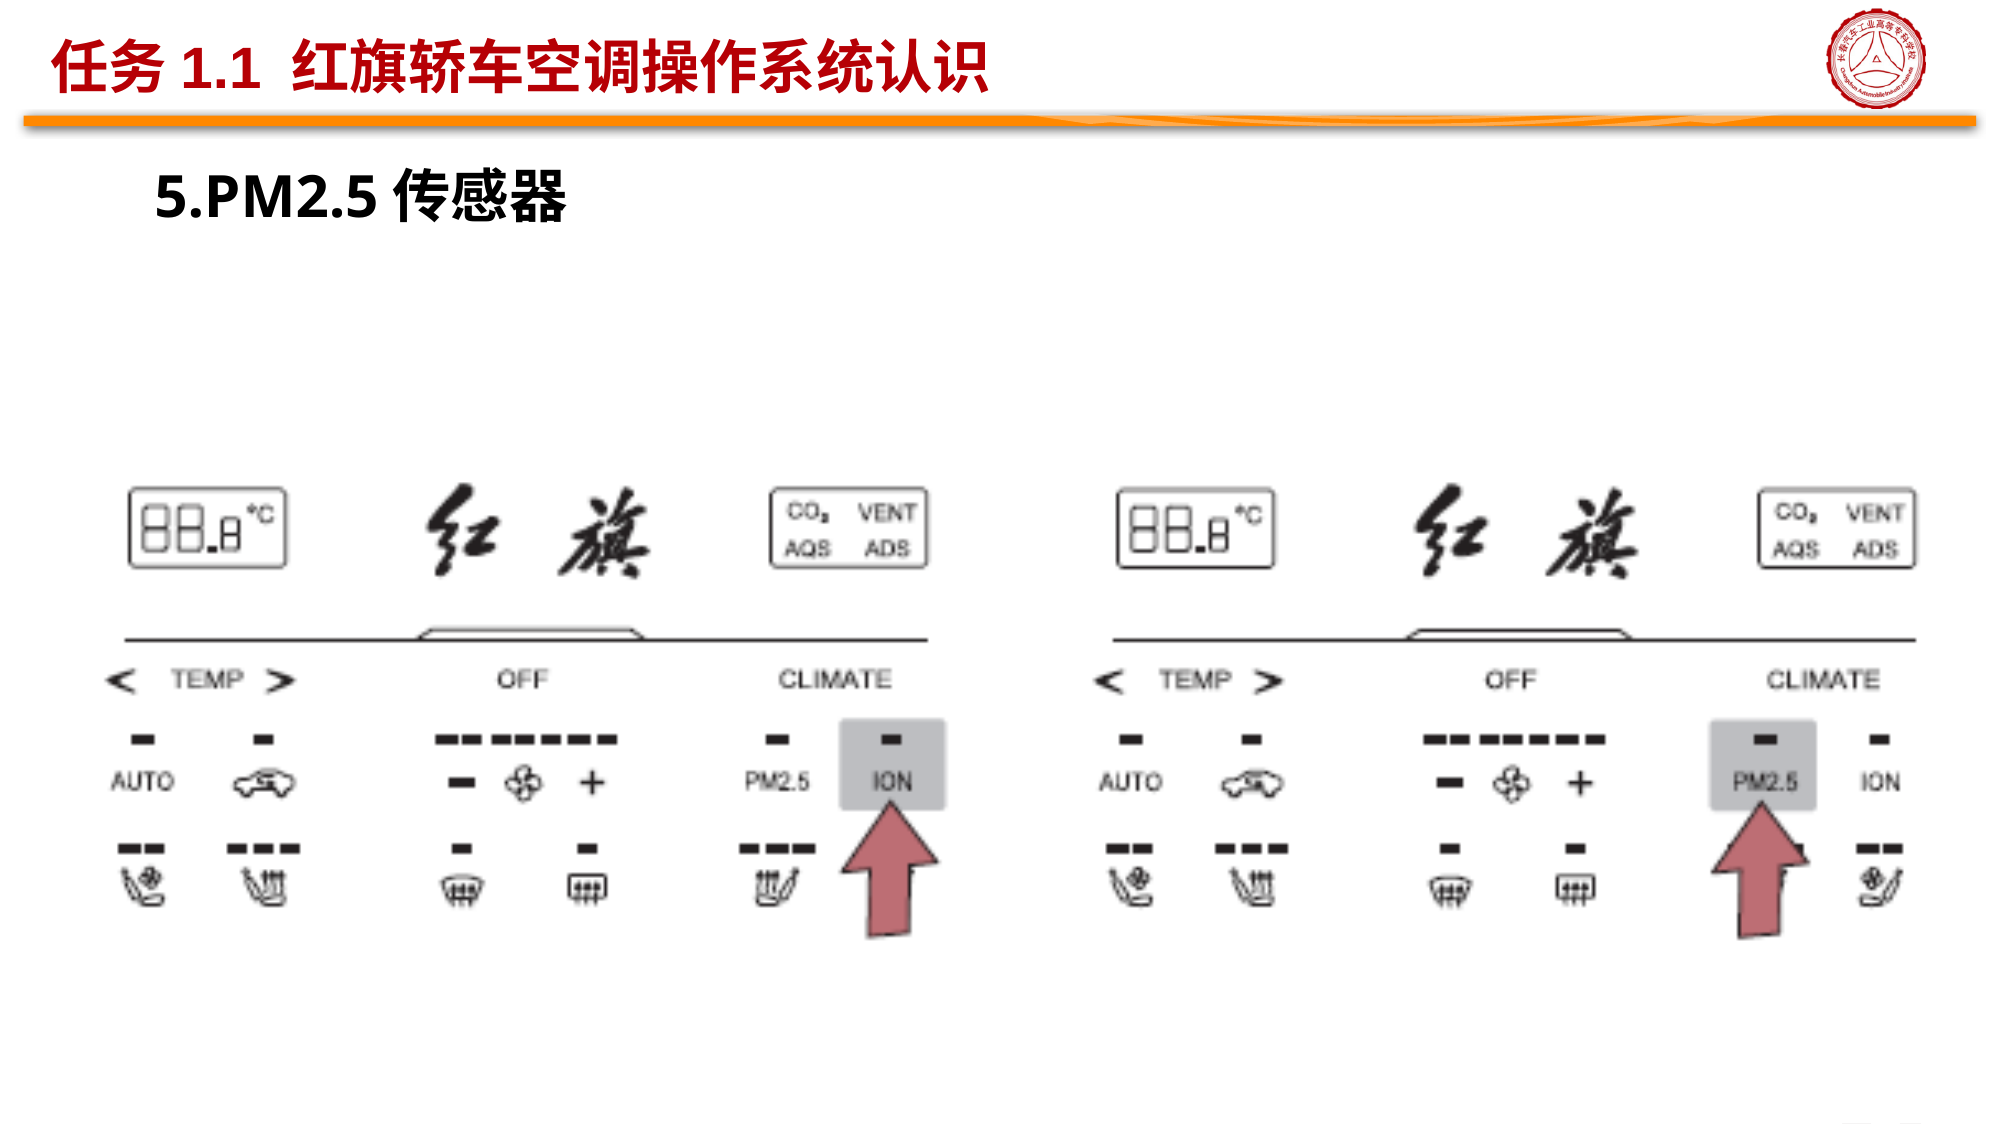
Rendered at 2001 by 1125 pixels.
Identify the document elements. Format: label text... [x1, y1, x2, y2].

picture [73, 448, 1927, 954]
text_box 任务1.1 红旗轿车空调操作系统认识 [35, 31, 1543, 131]
text_box 5.PM2.5传感器 [139, 151, 1833, 237]
picture [1826, 8, 1926, 109]
